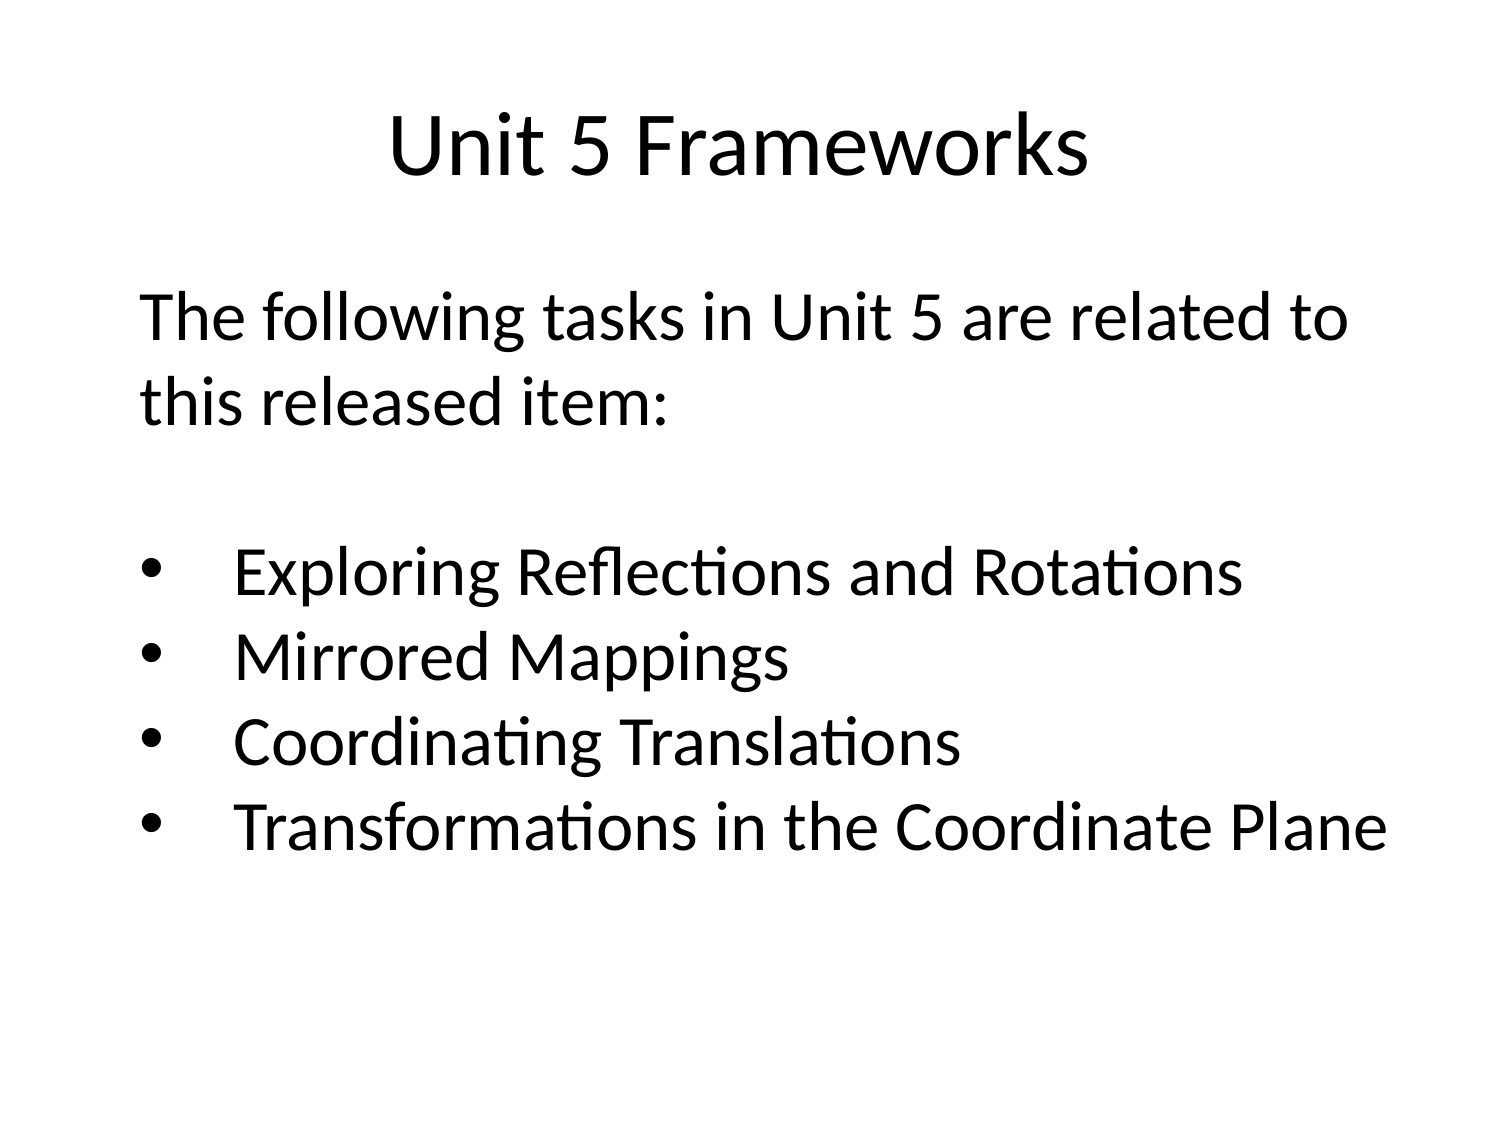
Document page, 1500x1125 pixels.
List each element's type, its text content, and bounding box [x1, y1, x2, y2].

text_box The following tasks in Unit 5 are related to this released item: Exploring Reflections and Rotations Mirrored Mappings Coordinating Translations Transformations in the Coordinate Plane [125, 262, 1425, 872]
title Unit 5 Frameworks [75, 45, 1425, 233]
